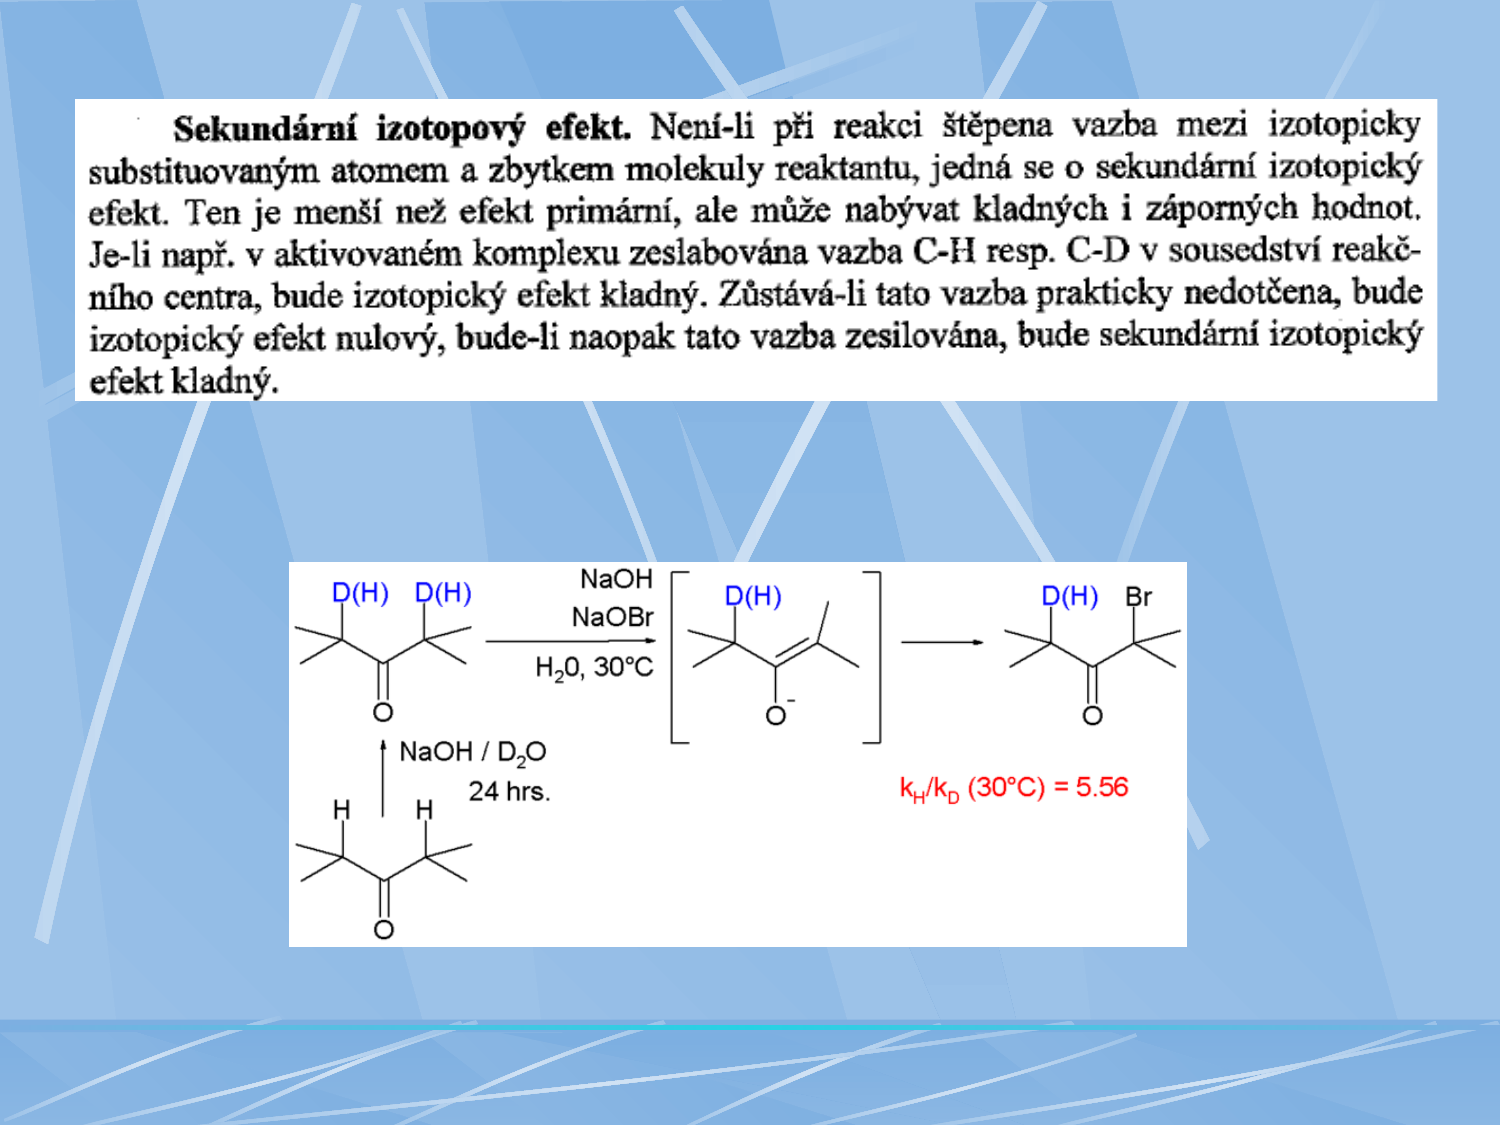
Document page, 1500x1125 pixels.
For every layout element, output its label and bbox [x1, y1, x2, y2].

picture [288, 562, 1188, 947]
picture [74, 99, 1438, 401]
